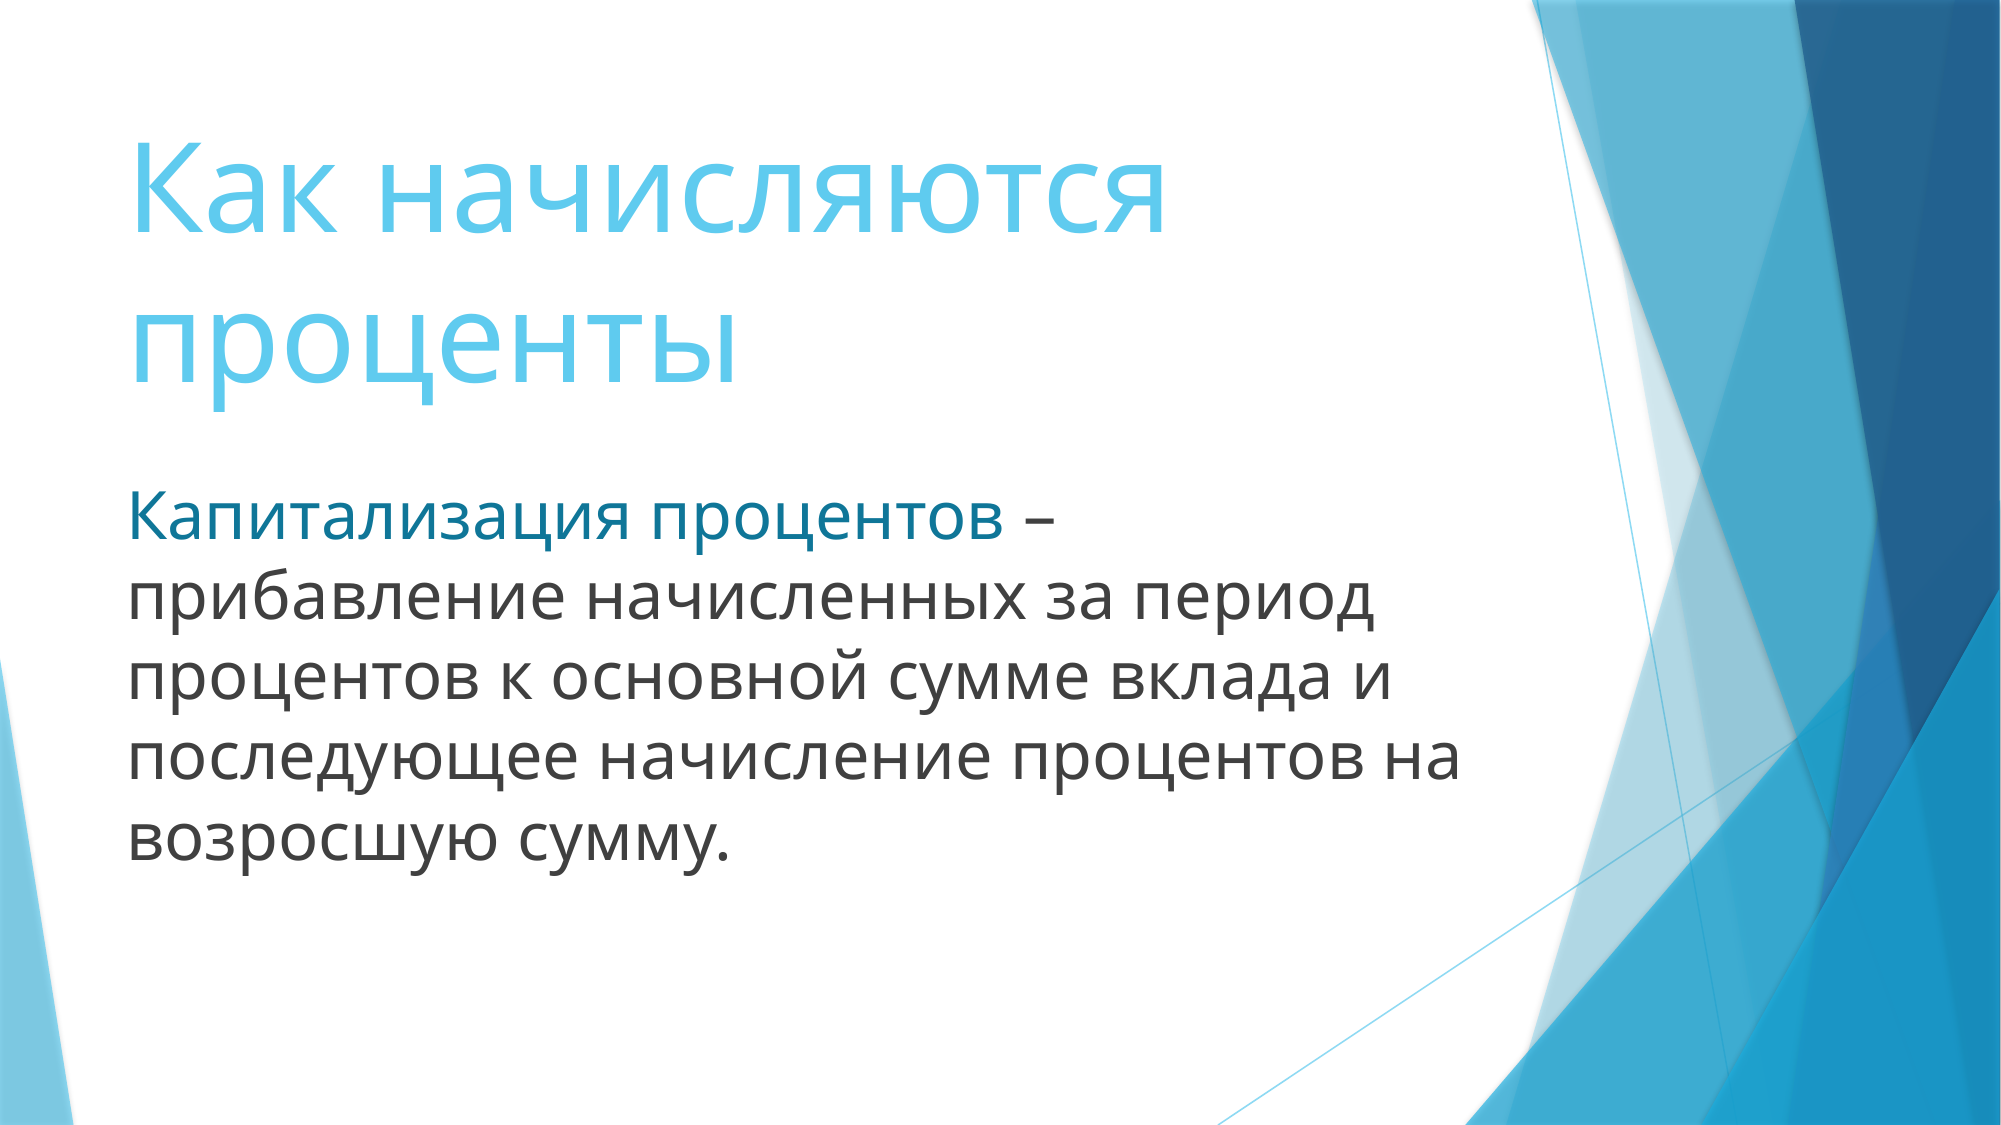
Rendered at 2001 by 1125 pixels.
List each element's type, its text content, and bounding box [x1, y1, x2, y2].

list Капитализация процентов – прибавление начисленных за период процентов к основной сумме вклада и последующее начисление процентов на возросшую сумму. [111, 465, 1522, 992]
title Как начисляются проценты [111, 99, 1573, 317]
